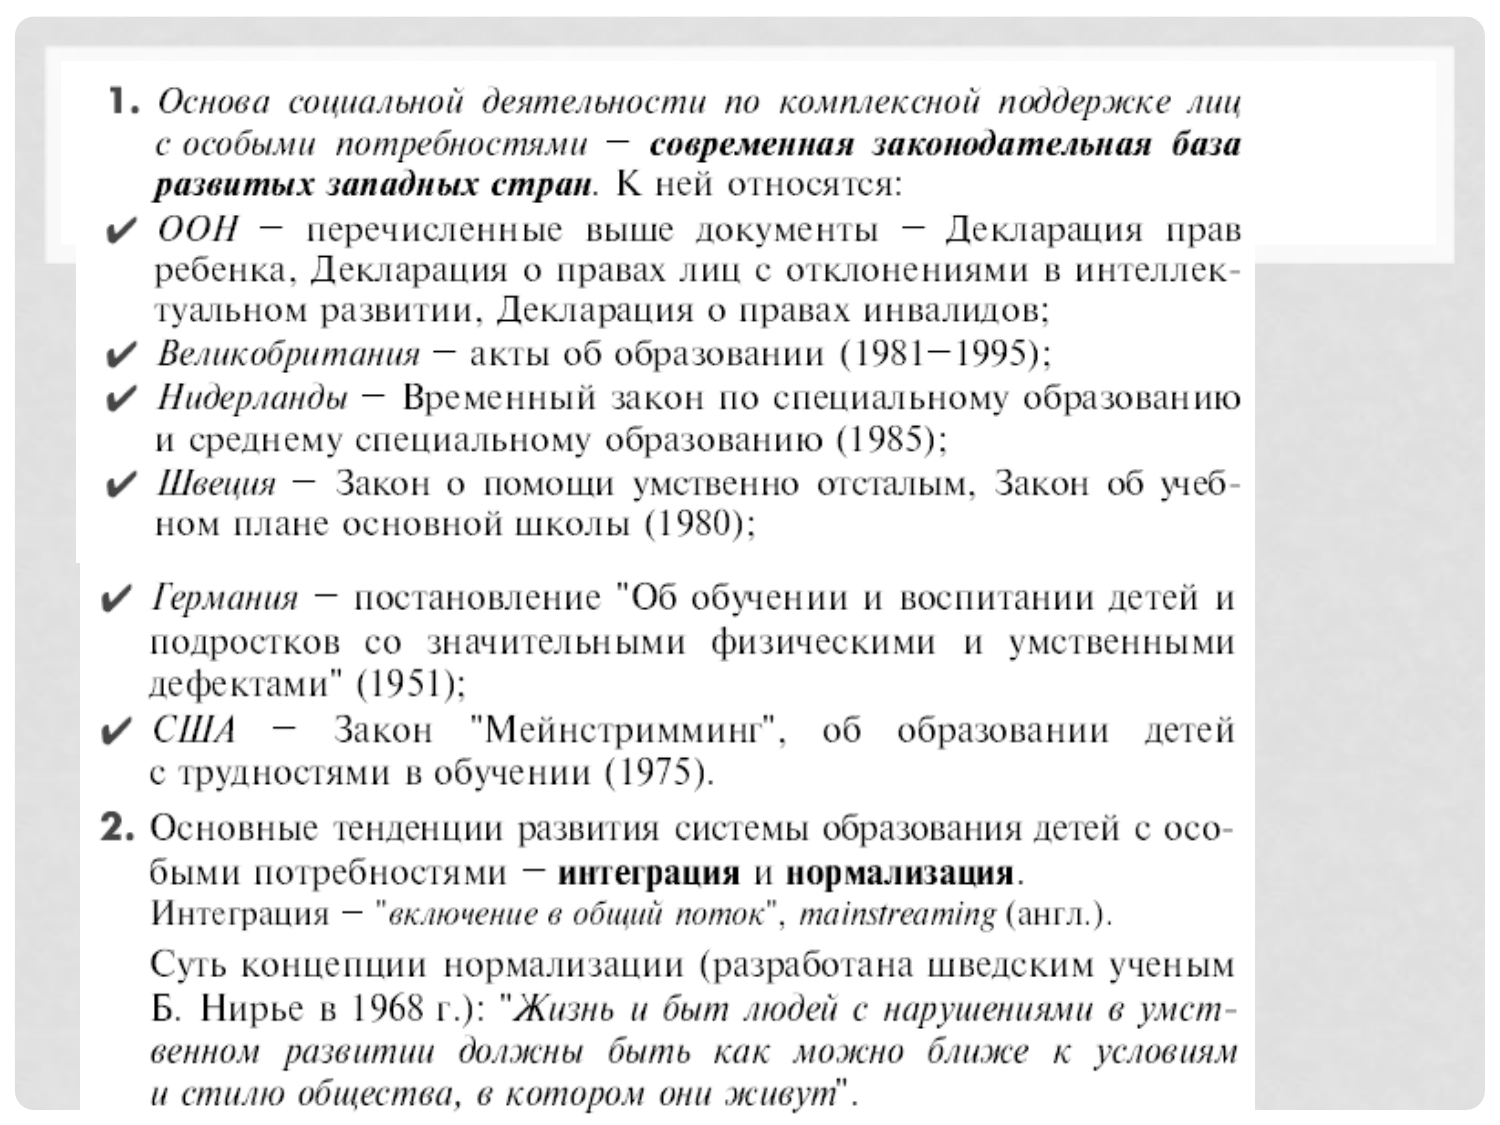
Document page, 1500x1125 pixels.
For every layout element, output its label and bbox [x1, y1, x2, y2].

picture [76, 66, 1256, 1125]
